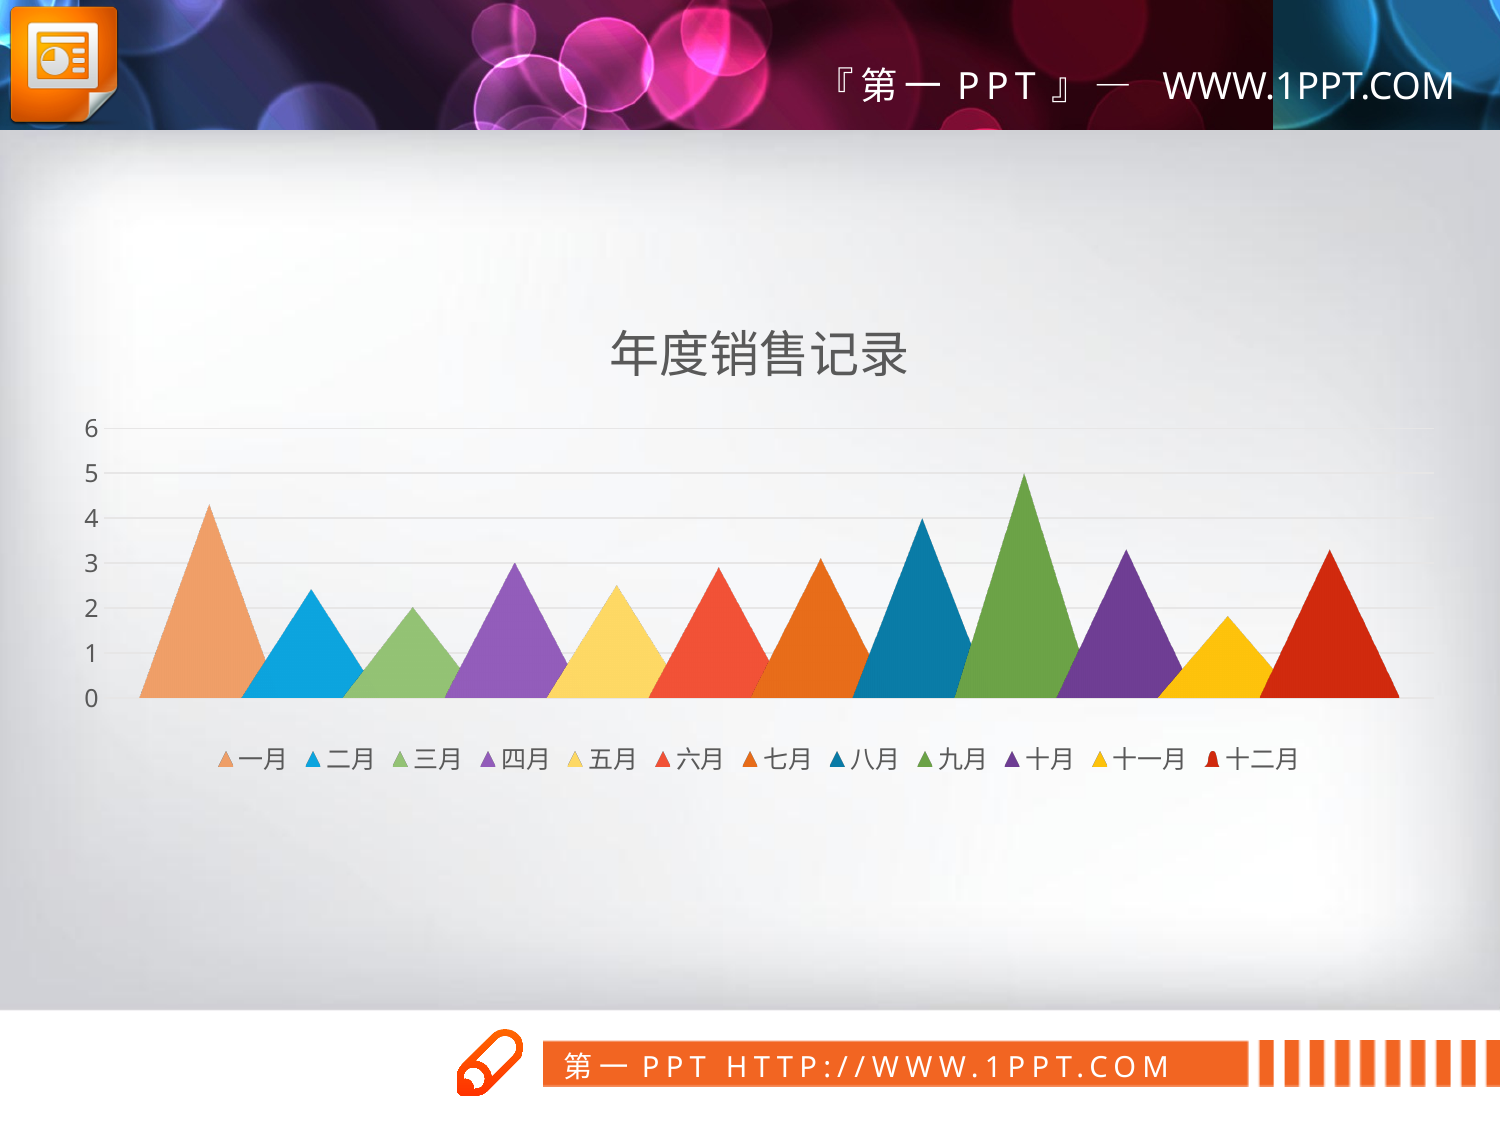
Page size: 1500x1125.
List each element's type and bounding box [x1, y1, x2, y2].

chart [56, 280, 1463, 783]
picture [543, 1040, 1500, 1087]
picture [0, 0, 1500, 1012]
